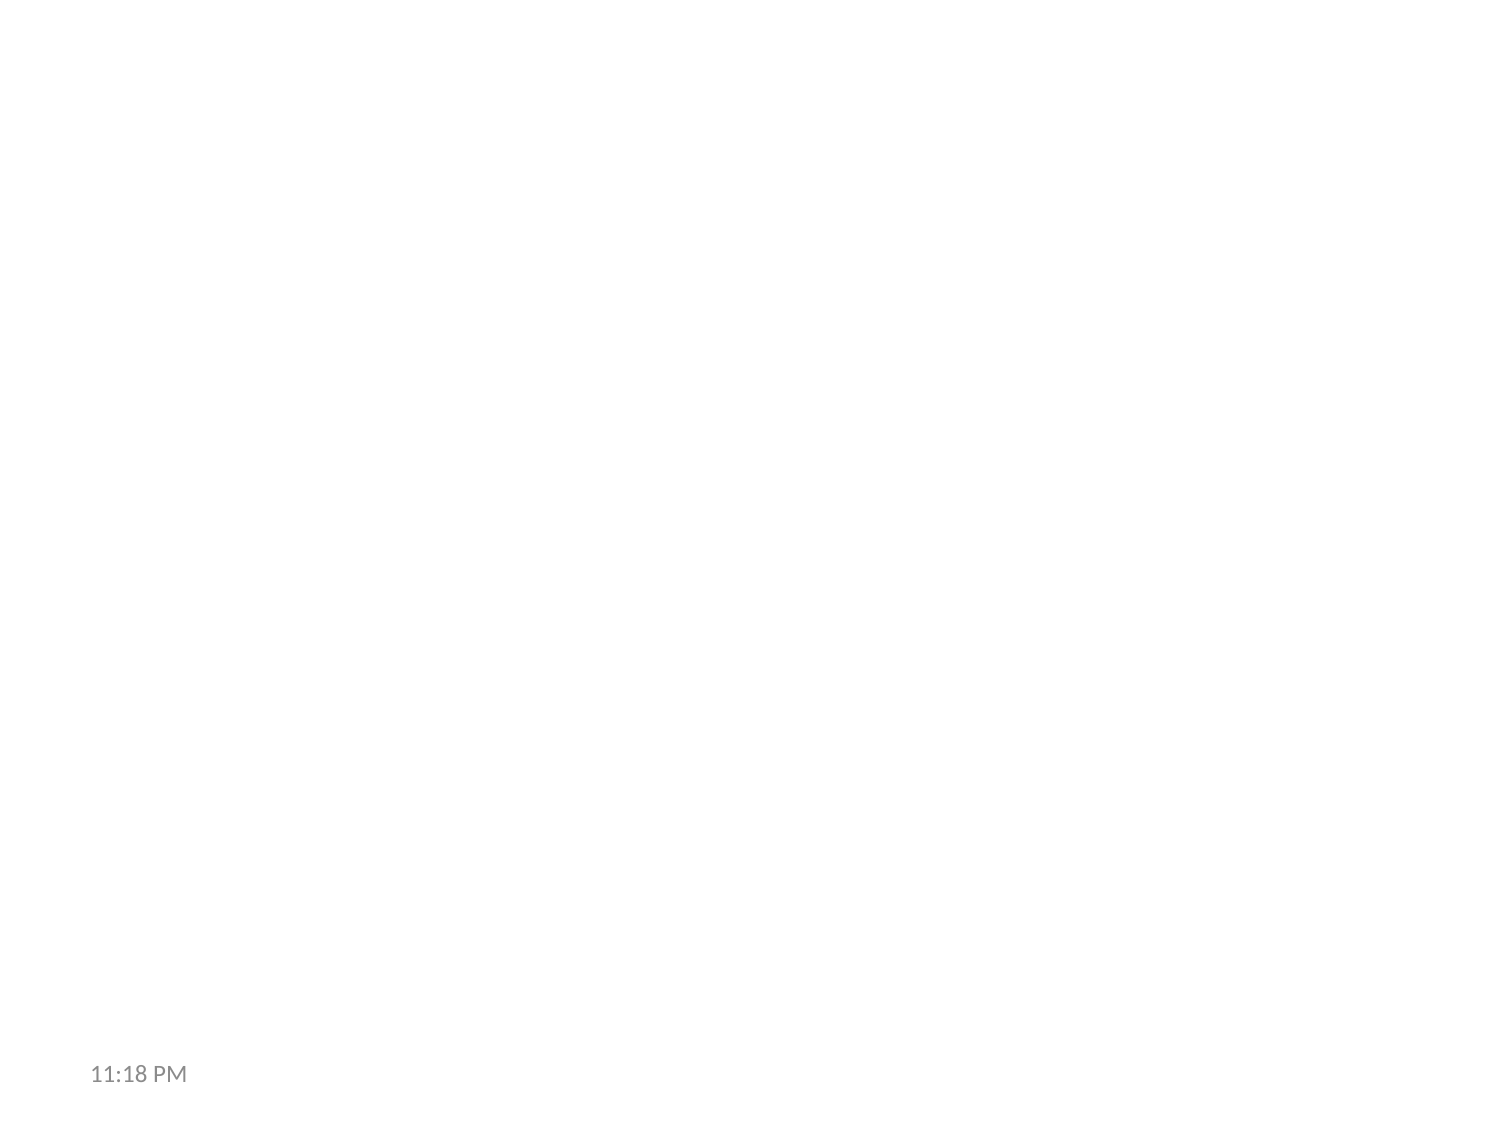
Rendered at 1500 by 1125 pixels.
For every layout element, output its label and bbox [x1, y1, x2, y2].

slide_number [75, 1042, 425, 1103]
